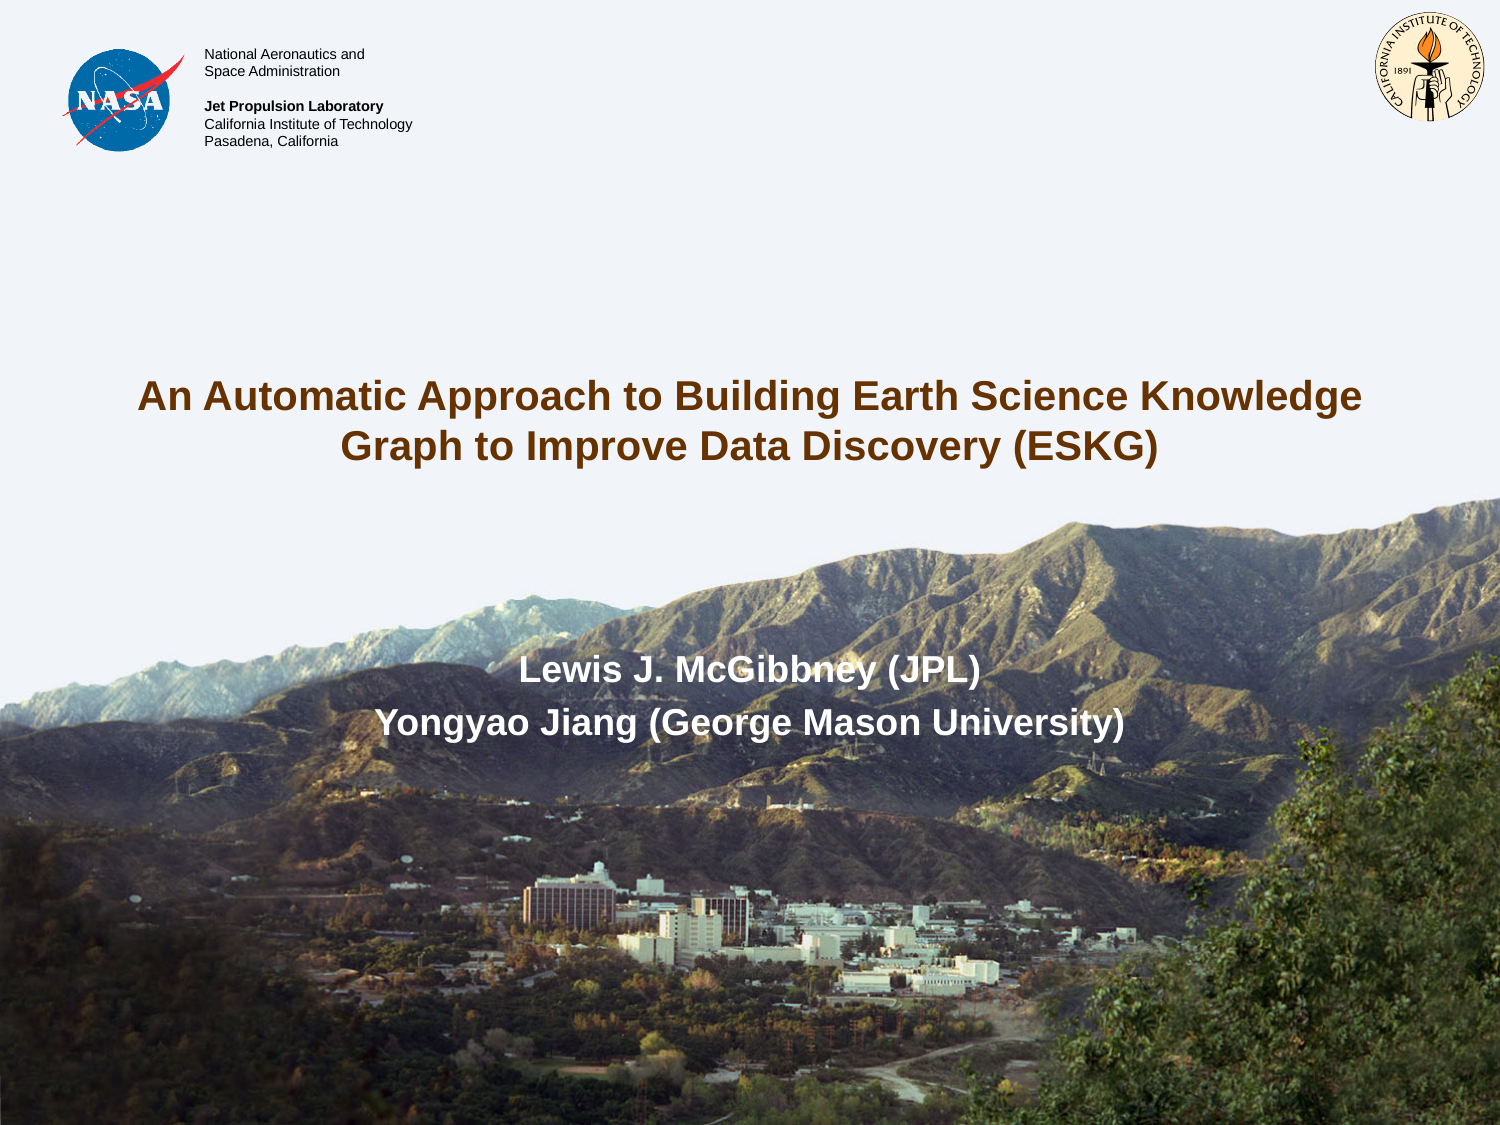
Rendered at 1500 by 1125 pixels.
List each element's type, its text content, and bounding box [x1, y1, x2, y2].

picture [0, 0, 1500, 1125]
subtitle Lewis J. McGibbney (JPL) Yongyao Jiang (George Mason University) [225, 637, 1275, 925]
title An Automatic Approach to Building Earth Science Knowledge Graph to Improve Data Discovery (ESKG) [112, 324, 1388, 513]
